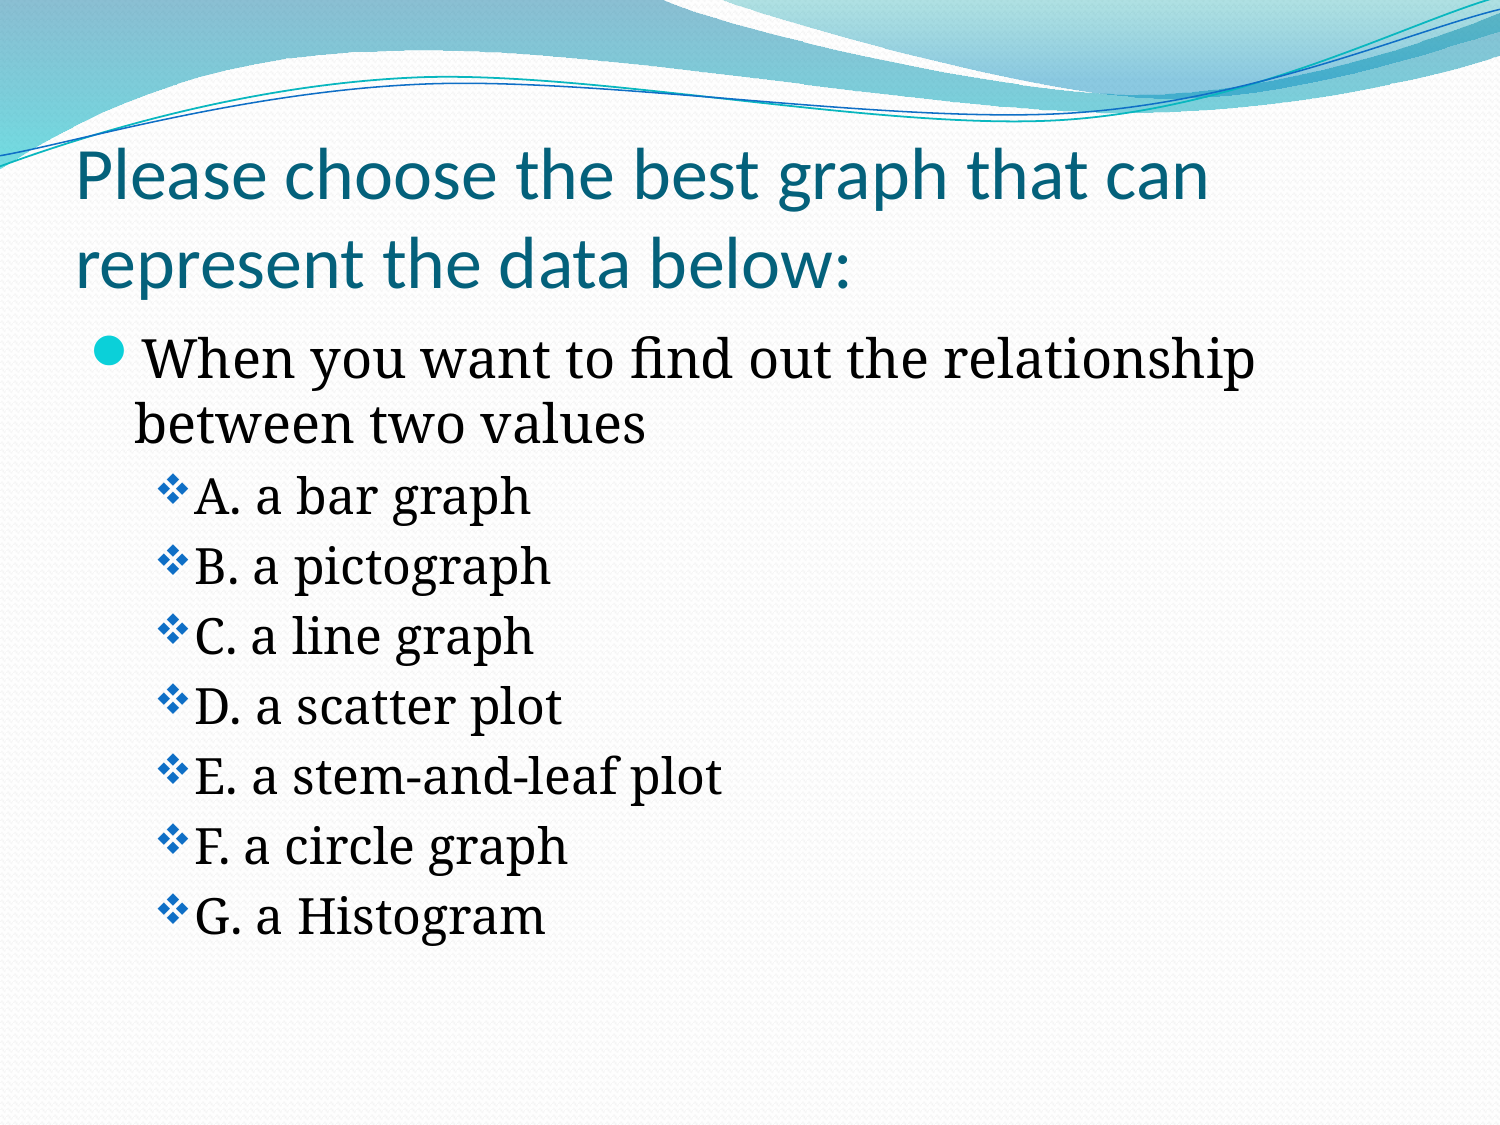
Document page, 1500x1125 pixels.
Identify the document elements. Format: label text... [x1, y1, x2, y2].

title Please choose the best graph that can represent the data below: [75, 115, 1425, 303]
list When you want to find out the relationship between two values A. a bar graph B. a pictograph C. a line graph D. a scatter plot E. a stem-and-leaf plot F. a circle graph G. a Histogram [75, 317, 1425, 1038]
